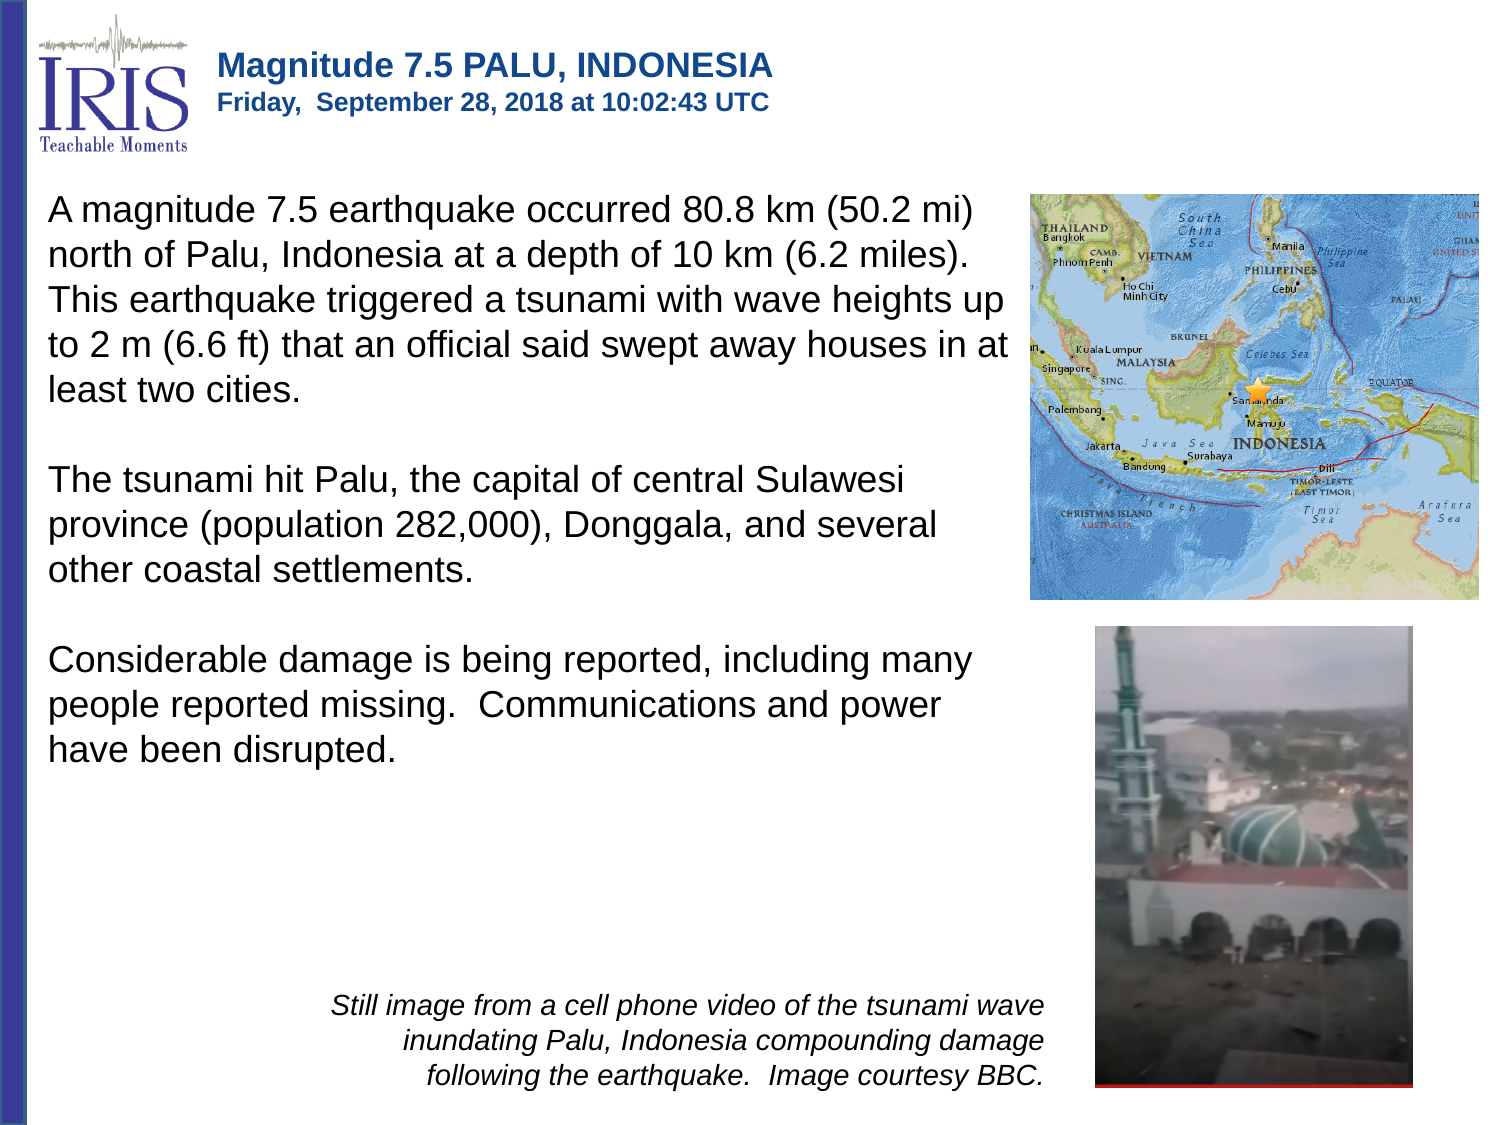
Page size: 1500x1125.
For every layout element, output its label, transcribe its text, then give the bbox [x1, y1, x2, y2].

text_box A magnitude 7.5 earthquake occurred 80.8 km (50.2 mi) north of Palu, Indonesia at a depth of 10 km (6.2 miles). This earthquake triggered a tsunami with wave heights up to 2 m (6.6 ft) that an official said swept away houses in at least two cities. The tsunami hit Palu, the capital of central Sulawesi province (population 282,000), Donggala, and several other coastal settlements. Considerable damage is being reported, including many people reported missing. Communications and power have been disrupted. [33, 177, 1025, 868]
picture [1030, 194, 1480, 601]
text_box Still image from a cell phone video of the tsunami wave inundating Palu, Indonesia compounding damage following the earthquake. Image courtesy BBC. [299, 978, 1061, 1099]
picture [1094, 626, 1413, 1088]
text_box [0, 0, 27, 1125]
text_box Magnitude 7.5 PALU, INDONESIA Friday, September 28, 2018 at 10:02:43 UTC [202, 0, 1498, 125]
picture [39, 12, 188, 165]
